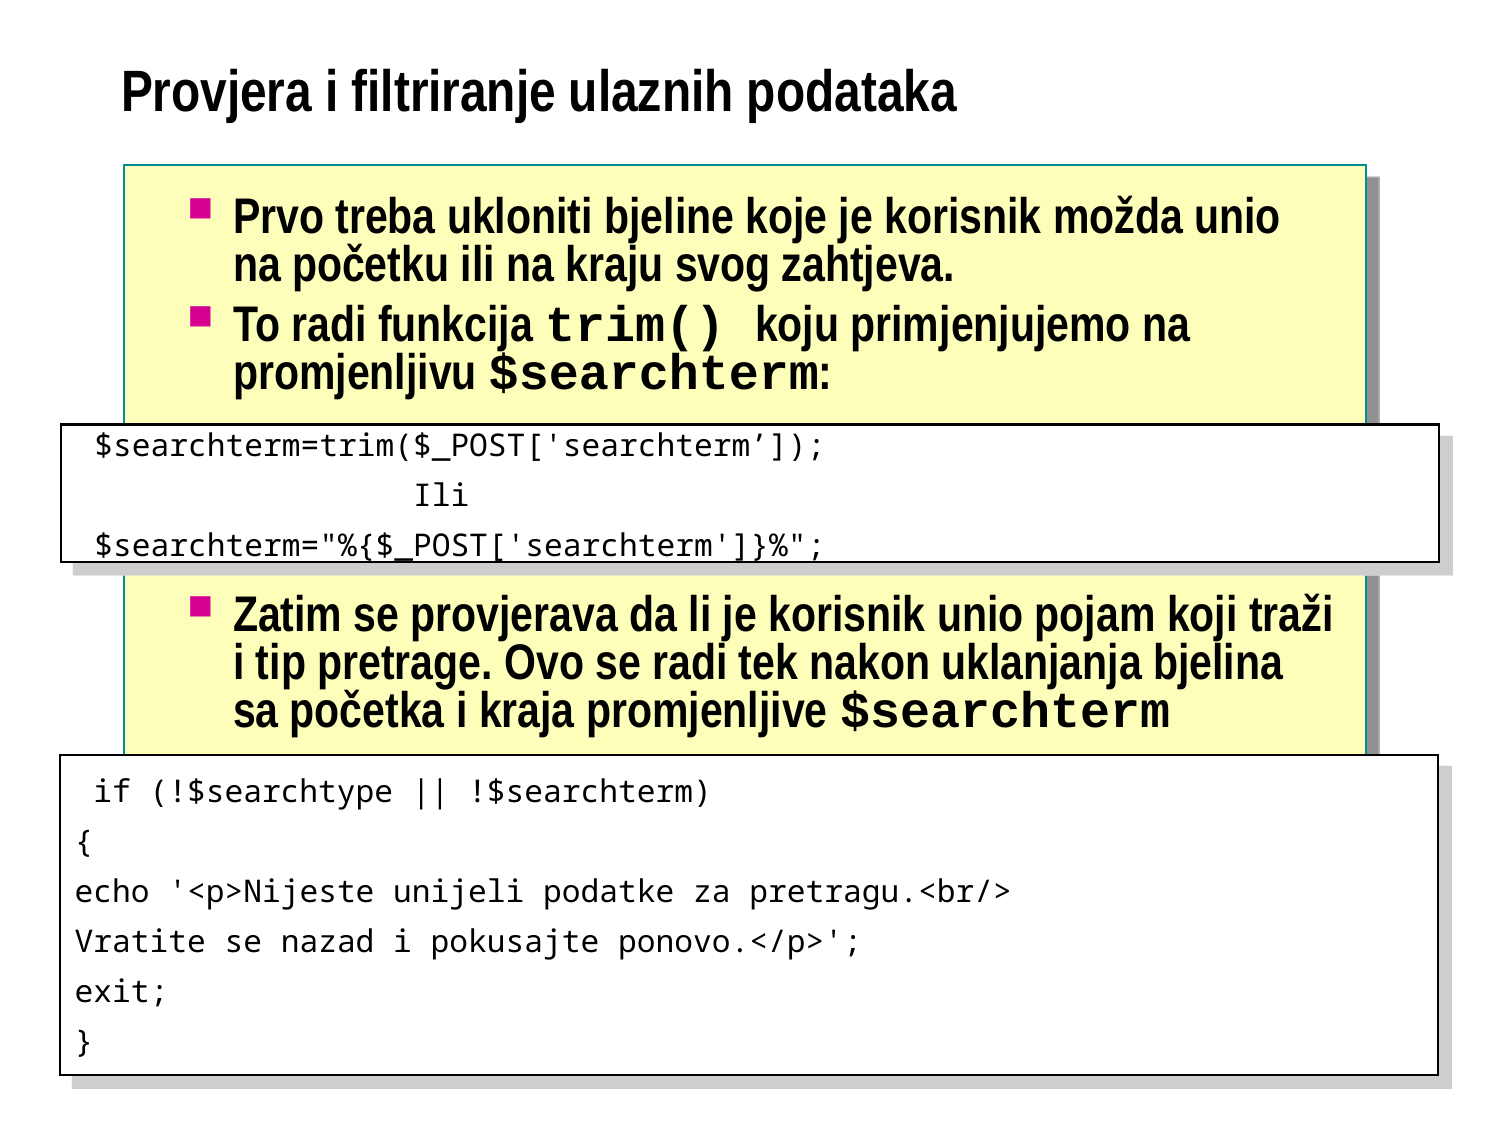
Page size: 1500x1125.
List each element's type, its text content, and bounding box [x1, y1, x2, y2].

text_box $searchterm=trim($_POST['searchterm’]); Ili $searchterm="%{$_POST['searchterm']}%"; [60, 424, 1439, 563]
list Prvo treba ukloniti bjeline koje je korisnik možda unio na početku ili na kraju svog zahtjeva. To radi funkcija trim() koju primjenjujemo na promjenljivu $searchterm: Zatim se provjerava da li je korisnik unio pojam koji traži i tip pretrage. Ovo se radi tek nakon uklanjanja bjelina sa početka i kraja promjenljive $searchterm [172, 187, 1353, 424]
list Prvo treba ukloniti bjeline koje je korisnik možda unio na početku ili na kraju svog zahtjeva. To radi funkcija trim() koju primjenjujemo na promjenljivu $searchterm: Zatim se provjerava da li je korisnik unio pojam koji traži i tip pretrage. Ovo se radi tek nakon uklanjanja bjelina sa početka i kraja promjenljive $searchterm [172, 576, 1353, 754]
title Provjera i filtriranje ulaznih podataka [106, 25, 1450, 164]
text_box if (!$searchtype || !$searchterm) { echo '<p>Nijeste unijeli podatke za pretragu.<br/> Vratite se nazad i pokusajte ponovo.</p>'; exit; } [59, 754, 1438, 1075]
